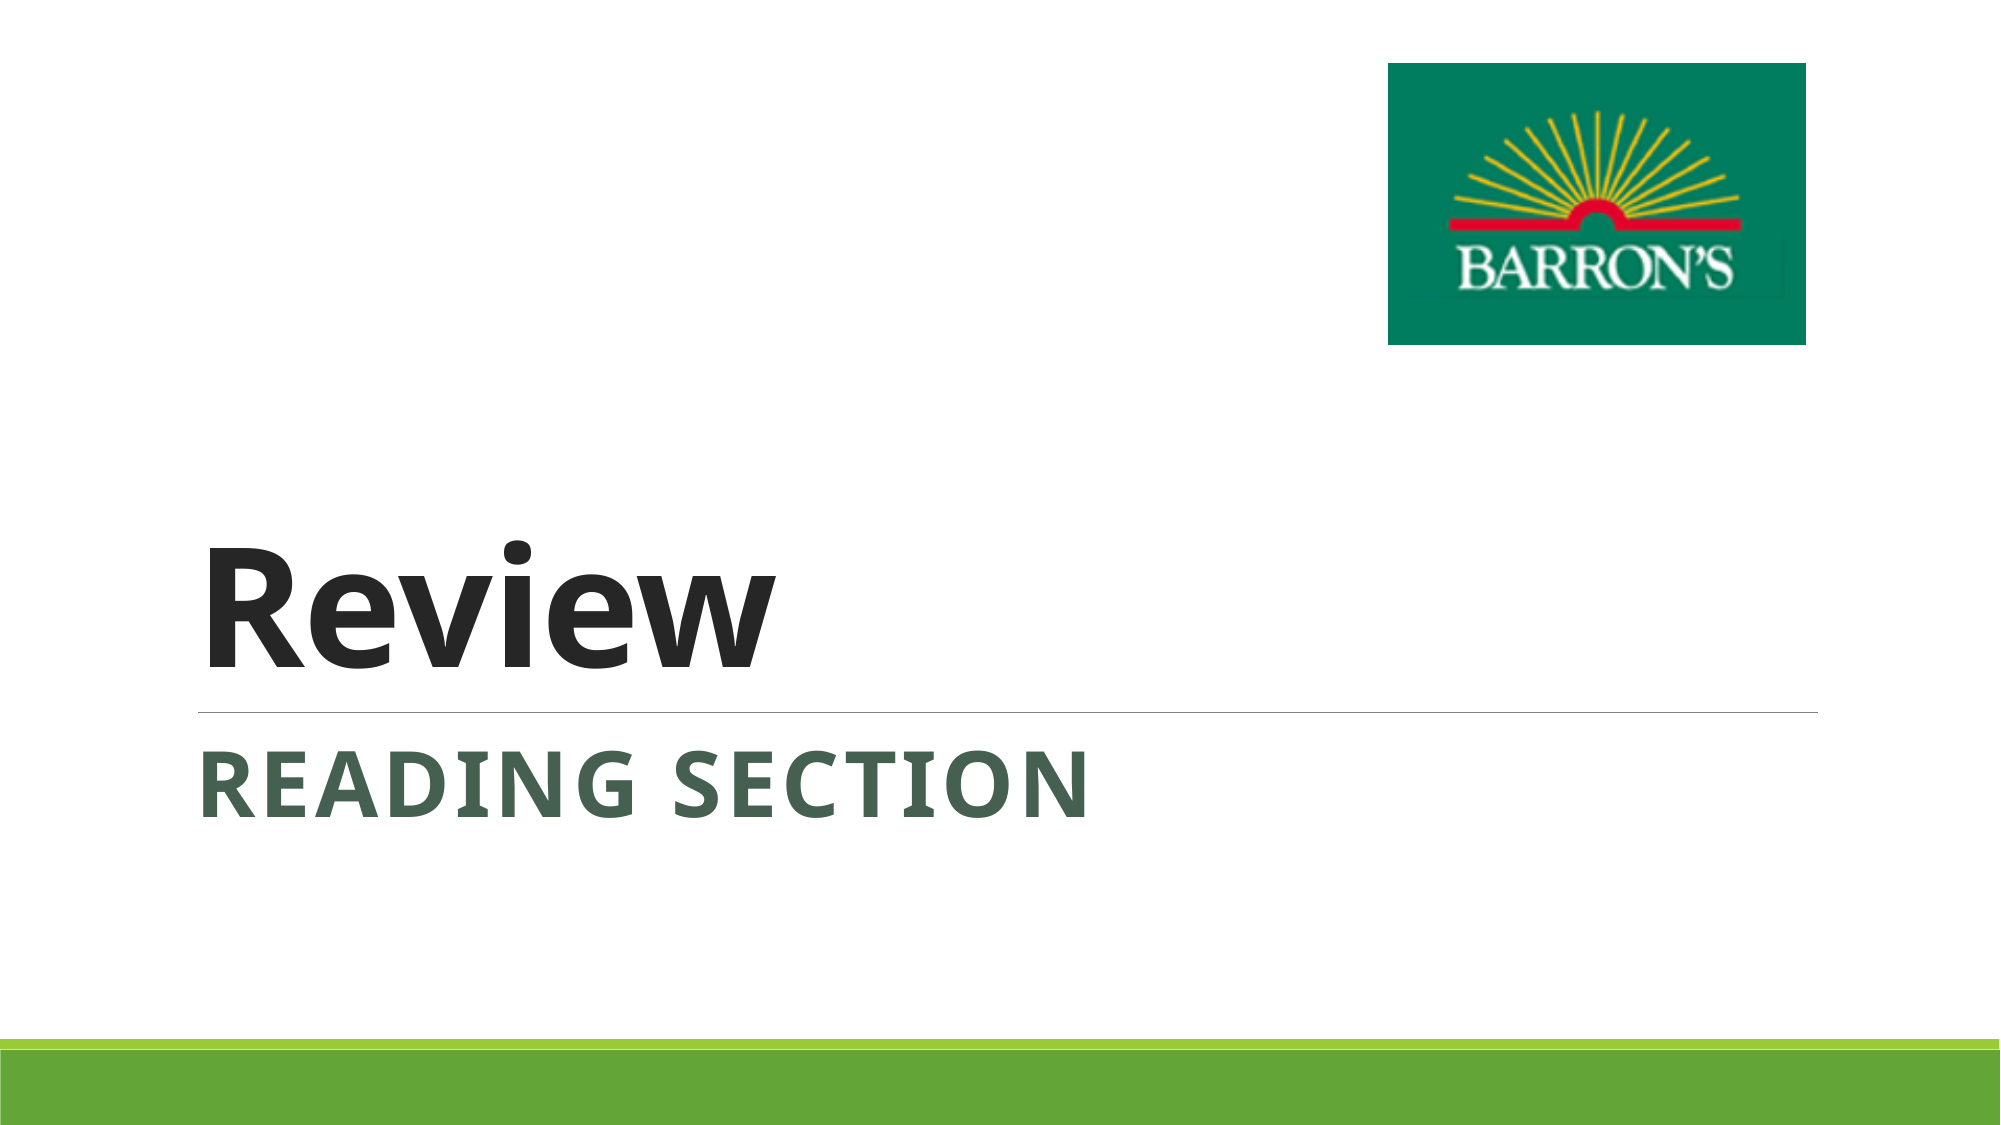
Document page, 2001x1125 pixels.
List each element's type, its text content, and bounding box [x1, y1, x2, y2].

subtitle Reading Section [180, 730, 1831, 919]
picture [1388, 63, 1807, 346]
title Review [180, 124, 1830, 710]
